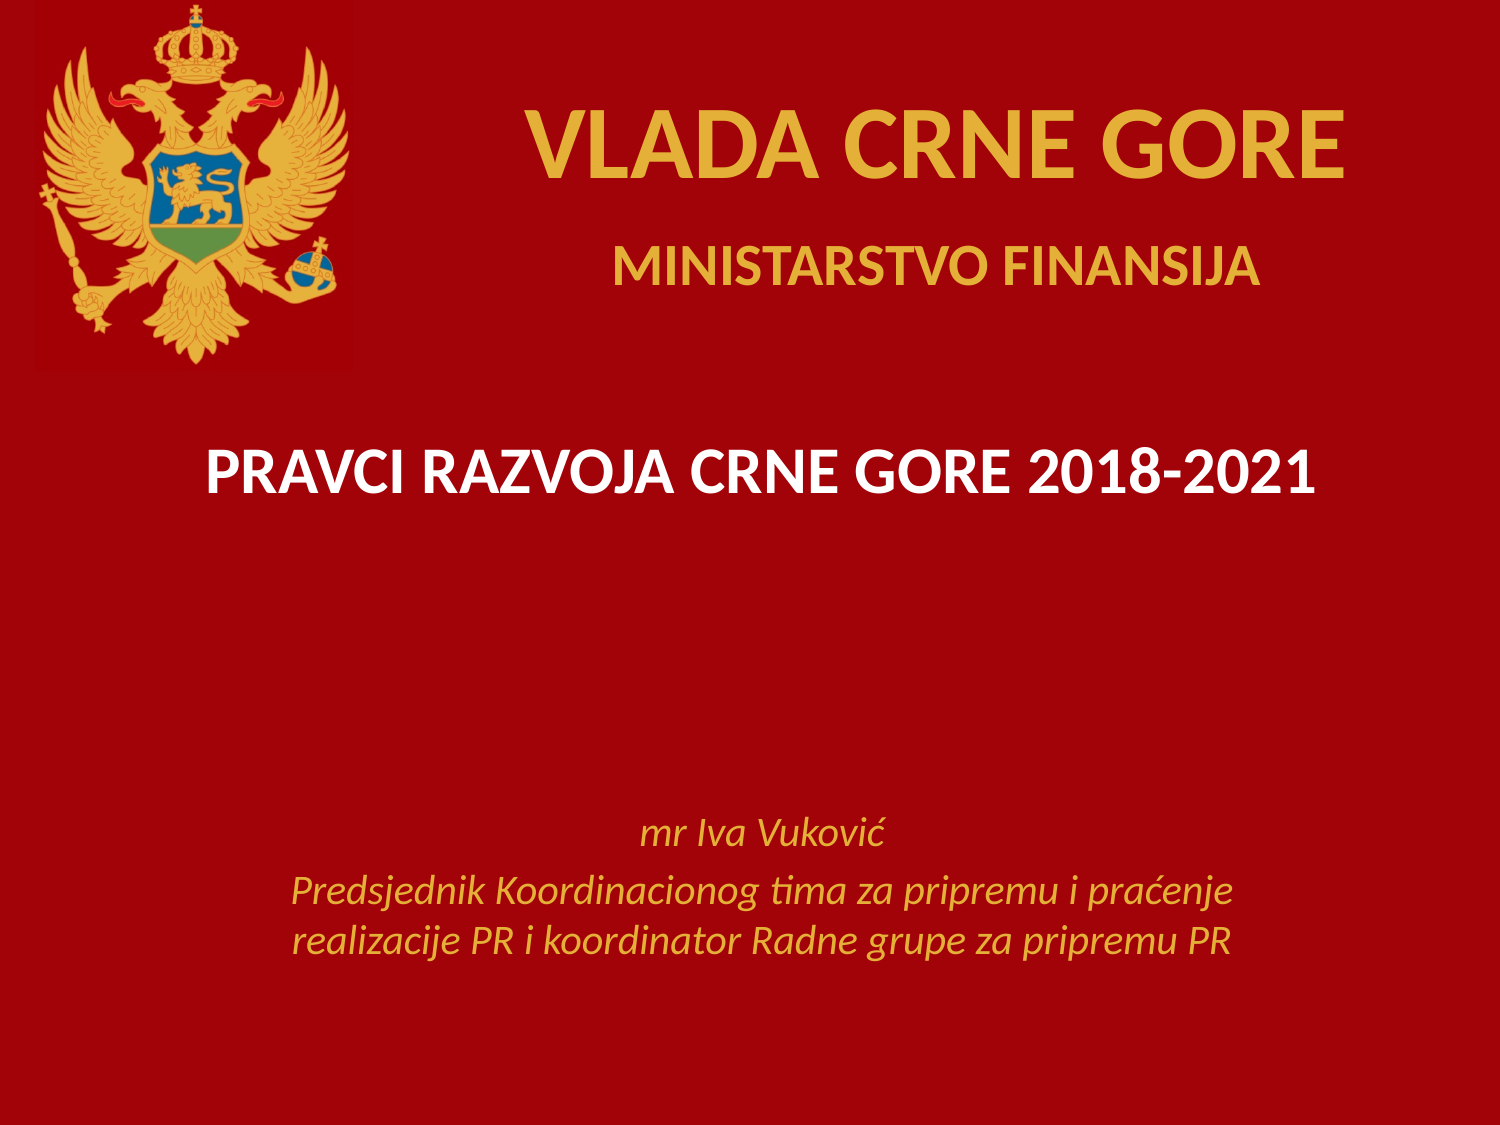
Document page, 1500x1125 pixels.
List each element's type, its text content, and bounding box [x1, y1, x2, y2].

text_box PRAVCI RAZVOJA CRNE GORE 2018-2021 [134, 419, 1389, 515]
picture [34, 0, 354, 372]
title VLADA CRNE GORE Ministarstvo finansija [372, 66, 1500, 305]
subtitle mr Iva Vuković Predsjednik Koordinacionog tima za pripremu i praćenje realizacije PR i koordinator Radne grupe za pripremu PR [236, 796, 1287, 1004]
